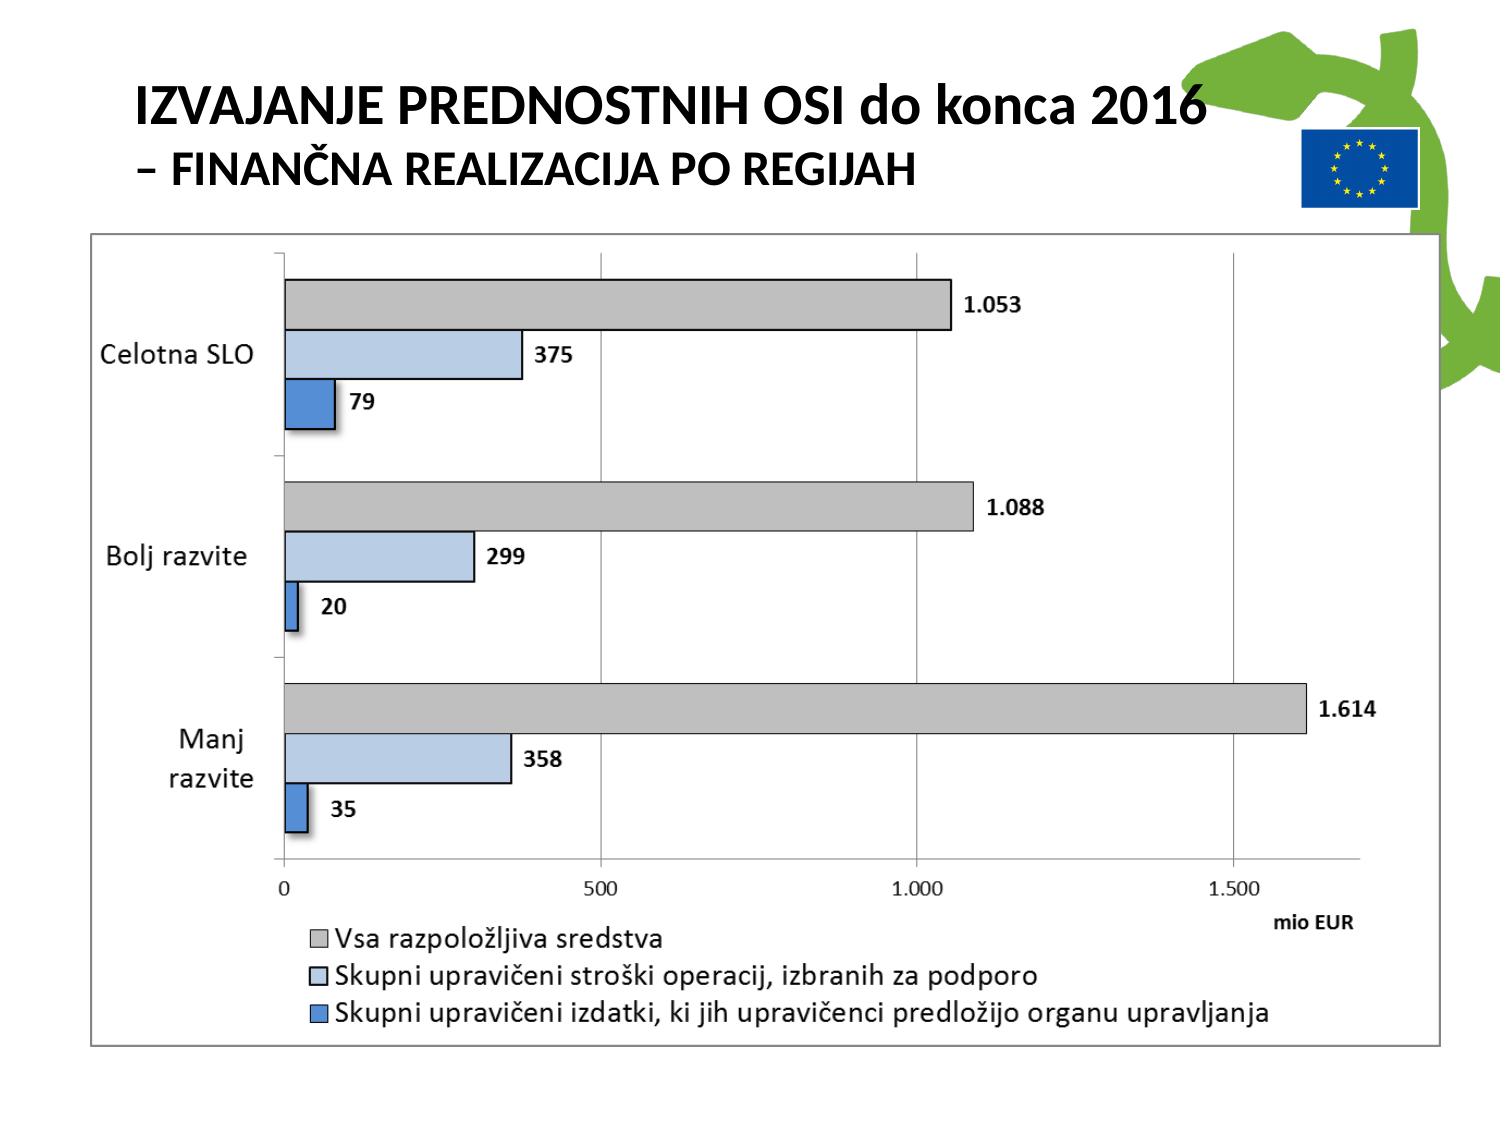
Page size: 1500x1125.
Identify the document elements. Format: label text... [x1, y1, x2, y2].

text_box [0, 0, 1500, 75]
text_box IZVAJANJE PREDNOSTNIH OSI do konca 2016 – FINANČNA REALIZACIJA PO REGIJAH [120, 75, 1228, 204]
picture [90, 75, 1500, 1047]
